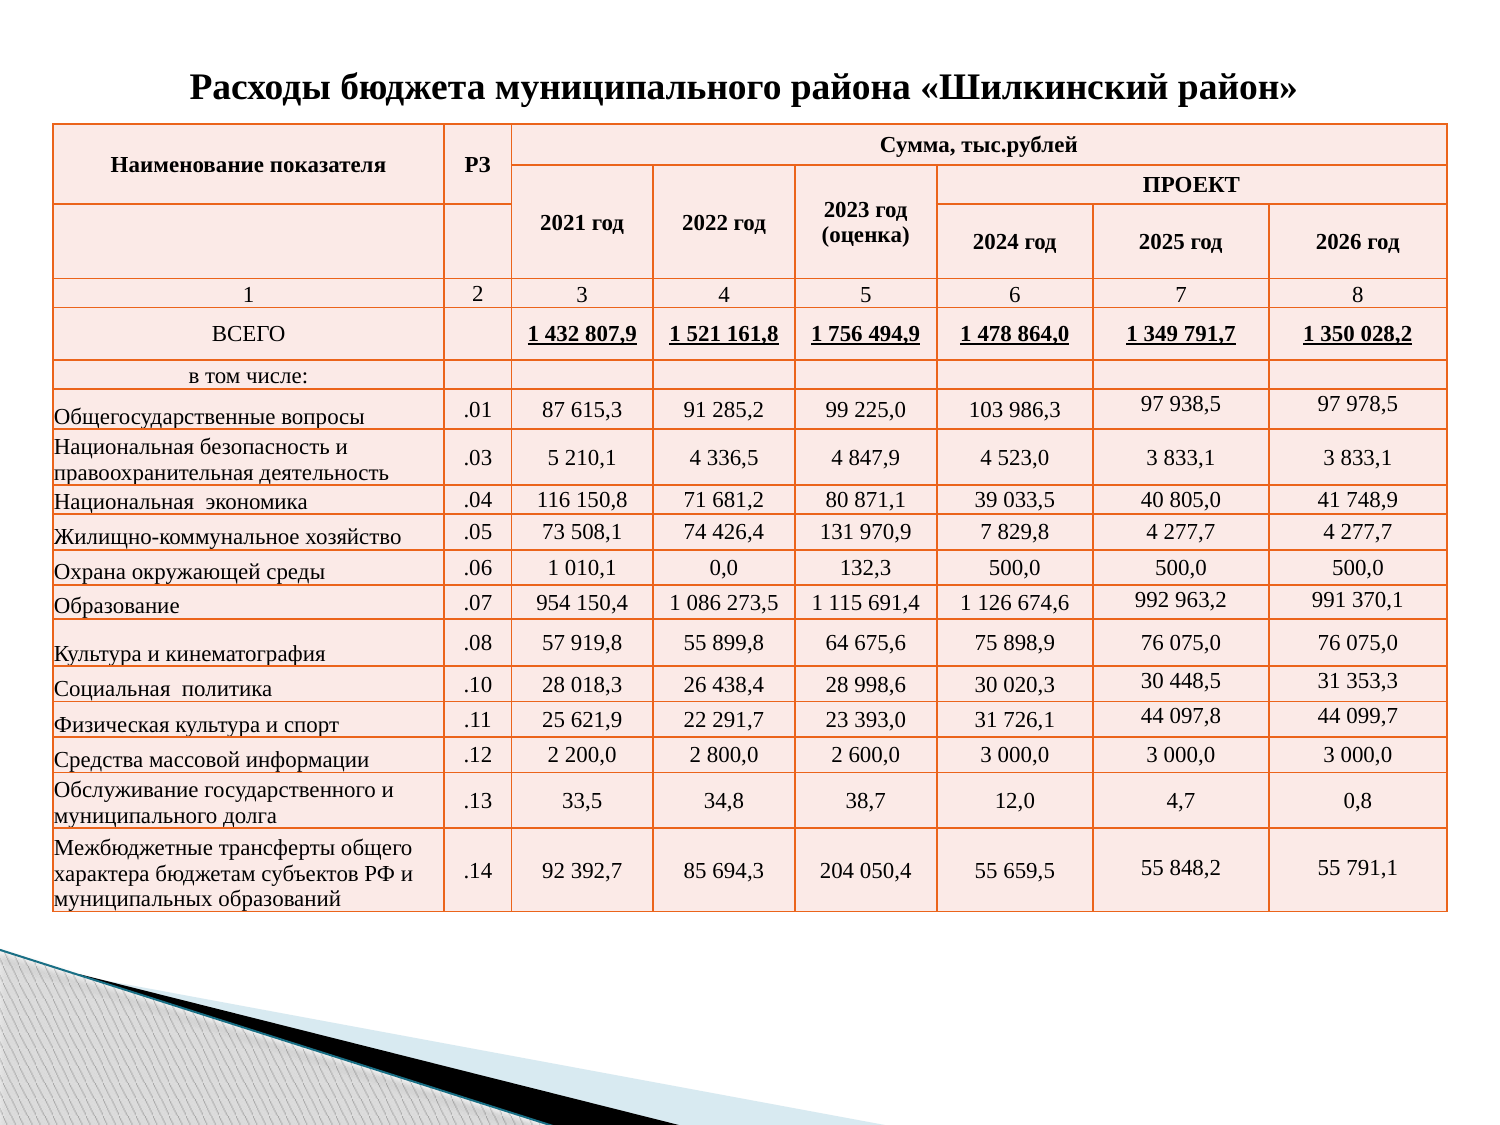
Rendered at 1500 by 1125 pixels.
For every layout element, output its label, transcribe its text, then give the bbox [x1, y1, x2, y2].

table_cell 1 [54, 279, 443, 307]
table_cell 28 018,3 [512, 667, 652, 701]
table_cell [54, 205, 443, 278]
table_cell 26 438,4 [654, 667, 794, 701]
table_cell 3 000,0 [1270, 738, 1446, 772]
table_cell 103 986,3 [938, 390, 1092, 428]
table_cell 44 099,7 [1270, 702, 1446, 736]
table_cell 31 353,3 [1270, 667, 1446, 701]
table_cell 1 521 161,8 [654, 308, 794, 359]
table_cell 500,0 [938, 551, 1092, 584]
table_cell 92 392,7 [512, 829, 652, 911]
table_cell .06 [445, 551, 511, 584]
table_cell 204 050,4 [796, 829, 936, 911]
table_cell 500,0 [1270, 551, 1446, 584]
table_cell [654, 361, 794, 388]
table_cell 2023 год (оценка) [796, 166, 936, 278]
table_cell 55 899,8 [654, 620, 794, 665]
table_cell 1 350 028,2 [1270, 308, 1446, 359]
table_cell [445, 361, 511, 388]
table_cell 30 020,3 [938, 667, 1092, 701]
table_cell 4 336,5 [654, 430, 794, 484]
table_cell 99 225,0 [796, 390, 936, 428]
table_cell 25 621,9 [512, 702, 652, 736]
table_cell Общегосударственные вопросы [54, 390, 443, 428]
table_cell 1 349 791,7 [1094, 308, 1268, 359]
table_cell [1270, 361, 1446, 388]
table_cell Социальная политика [54, 667, 443, 701]
table_cell 97 978,5 [1270, 390, 1446, 428]
table_header Наименование показателя [54, 125, 443, 203]
table_cell 7 829,8 [938, 515, 1092, 549]
table_cell .14 [445, 829, 511, 911]
table_cell Национальная безопасность и правоохранительная деятельность [54, 430, 443, 484]
table_cell 2026 год [1270, 205, 1446, 278]
table_cell 57 919,8 [512, 620, 652, 665]
table_cell 2 [445, 279, 511, 307]
table_cell 28 998,6 [796, 667, 936, 701]
table_cell 992 963,2 [1094, 586, 1268, 618]
table_cell 4 277,7 [1094, 515, 1268, 549]
table_cell .04 [445, 486, 511, 513]
table_cell 23 393,0 [796, 702, 936, 736]
table_cell 71 681,2 [654, 486, 794, 513]
table_cell .11 [445, 702, 511, 736]
table_cell 4,7 [1094, 773, 1268, 827]
table_cell 30 448,5 [1094, 667, 1268, 701]
table_cell Средства массовой информации [54, 738, 443, 772]
table_cell Культура и кинематография [54, 620, 443, 665]
table_cell 40 805,0 [1094, 486, 1268, 513]
table_cell 8 [1270, 279, 1446, 307]
table_cell 1 126 674,6 [938, 586, 1092, 618]
table_cell 80 871,1 [796, 486, 936, 513]
table_cell Национальная экономика [54, 486, 443, 513]
table_cell 2024 год [938, 205, 1092, 278]
table_cell 91 285,2 [654, 390, 794, 428]
table_cell [445, 308, 511, 359]
table_cell 3 000,0 [1094, 738, 1268, 772]
table_cell .05 [445, 515, 511, 549]
table_cell 33,5 [512, 773, 652, 827]
table_cell 3 000,0 [938, 738, 1092, 772]
table_cell 2025 год [1094, 205, 1268, 278]
table_cell 76 075,0 [1270, 620, 1446, 665]
table_cell [1094, 361, 1268, 388]
table_cell [445, 205, 511, 278]
table_cell .01 [445, 390, 511, 428]
table_cell 64 675,6 [796, 620, 936, 665]
table_cell 5 210,1 [512, 430, 652, 484]
table_cell 954 150,4 [512, 586, 652, 618]
table_cell Обслуживание государственного и муниципального долга [54, 773, 443, 827]
table_cell 3 833,1 [1094, 430, 1268, 484]
table_cell 2021 год [512, 166, 652, 278]
table_cell 1 115 691,4 [796, 586, 936, 618]
table_cell Жилищно-коммунальное хозяйство [54, 515, 443, 549]
table_cell .03 [445, 430, 511, 484]
table_cell 116 150,8 [512, 486, 652, 513]
table_cell 2 600,0 [796, 738, 936, 772]
table_cell 74 426,4 [654, 515, 794, 549]
table_cell 3 [512, 279, 652, 307]
table_cell в том числе: [54, 361, 443, 388]
table_cell 2022 год [654, 166, 794, 278]
table_cell .12 [445, 738, 511, 772]
table_cell 34,8 [654, 773, 794, 827]
table_cell .07 [445, 586, 511, 618]
table_cell Физическая культура и спорт [54, 702, 443, 736]
table_cell 7 [1094, 279, 1268, 307]
text_box Расходы бюджета муниципального района «Шилкинский район» [17, 54, 1471, 115]
table_header РЗ [445, 125, 511, 203]
table_cell 0,8 [1270, 773, 1446, 827]
table_cell 39 033,5 [938, 486, 1092, 513]
table_cell 76 075,0 [1094, 620, 1268, 665]
table_cell 991 370,1 [1270, 586, 1446, 618]
table_cell .10 [445, 667, 511, 701]
table_cell [512, 361, 652, 388]
table_cell 97 938,5 [1094, 390, 1268, 428]
table_cell 85 694,3 [654, 829, 794, 911]
table_cell 73 508,1 [512, 515, 652, 549]
table_cell 1 432 807,9 [512, 308, 652, 359]
table_cell .13 [445, 773, 511, 827]
table_cell Охрана окружающей среды [54, 551, 443, 584]
table_cell 12,0 [938, 773, 1092, 827]
table_cell 31 726,1 [938, 702, 1092, 736]
table_cell ВСЕГО [54, 308, 443, 359]
table_cell 4 277,7 [1270, 515, 1446, 549]
table_cell 3 833,1 [1270, 430, 1446, 484]
table_cell 38,7 [796, 773, 936, 827]
table_cell 131 970,9 [796, 515, 936, 549]
table_cell 2 800,0 [654, 738, 794, 772]
table_cell 55 791,1 [1270, 829, 1446, 911]
table_cell 2 200,0 [512, 738, 652, 772]
table_cell 22 291,7 [654, 702, 794, 736]
table_cell .08 [445, 620, 511, 665]
table_cell 75 898,9 [938, 620, 1092, 665]
table_cell 87 615,3 [512, 390, 652, 428]
table_cell Образование [54, 586, 443, 618]
table_cell 55 659,5 [938, 829, 1092, 911]
table_cell ПРОЕКТ [938, 166, 1446, 203]
table_cell 55 848,2 [1094, 829, 1268, 911]
table_cell 44 097,8 [1094, 702, 1268, 736]
table_cell 500,0 [1094, 551, 1268, 584]
table_cell 41 748,9 [1270, 486, 1446, 513]
table_cell 1 086 273,5 [654, 586, 794, 618]
table_cell [796, 361, 936, 388]
table_cell 5 [796, 279, 936, 307]
table_cell 6 [938, 279, 1092, 307]
table_cell 132,3 [796, 551, 936, 584]
table_cell 4 [654, 279, 794, 307]
table_cell 0,0 [654, 551, 794, 584]
table_cell 1 478 864,0 [938, 308, 1092, 359]
table_cell 1 010,1 [512, 551, 652, 584]
table_cell Межбюджетные трансферты общего характера бюджетам субъектов РФ и муниципальных образований [54, 829, 443, 911]
table_cell 4 847,9 [796, 430, 936, 484]
table_cell [938, 361, 1092, 388]
table_cell 4 523,0 [938, 430, 1092, 484]
table_cell 1 756 494,9 [796, 308, 936, 359]
table_header Сумма, тыс.рублей [512, 125, 1446, 164]
